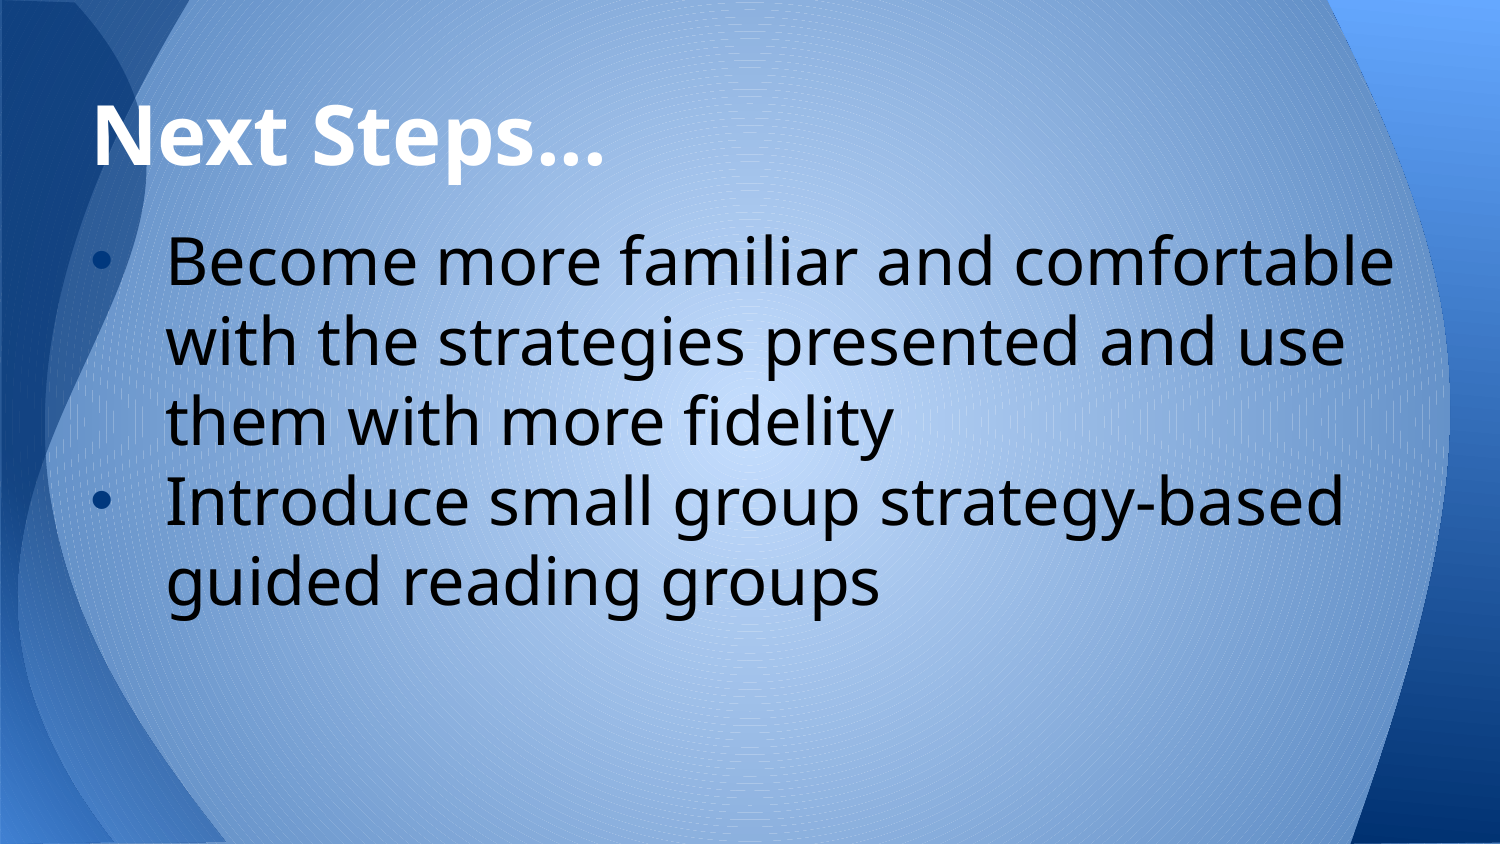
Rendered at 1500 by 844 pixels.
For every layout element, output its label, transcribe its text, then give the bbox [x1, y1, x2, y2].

list Become more familiar and comfortable with the strategies presented and use them with more fidelity Introduce small group strategy-based guided reading groups [75, 204, 1425, 800]
title Next Steps... [75, 33, 1425, 197]
